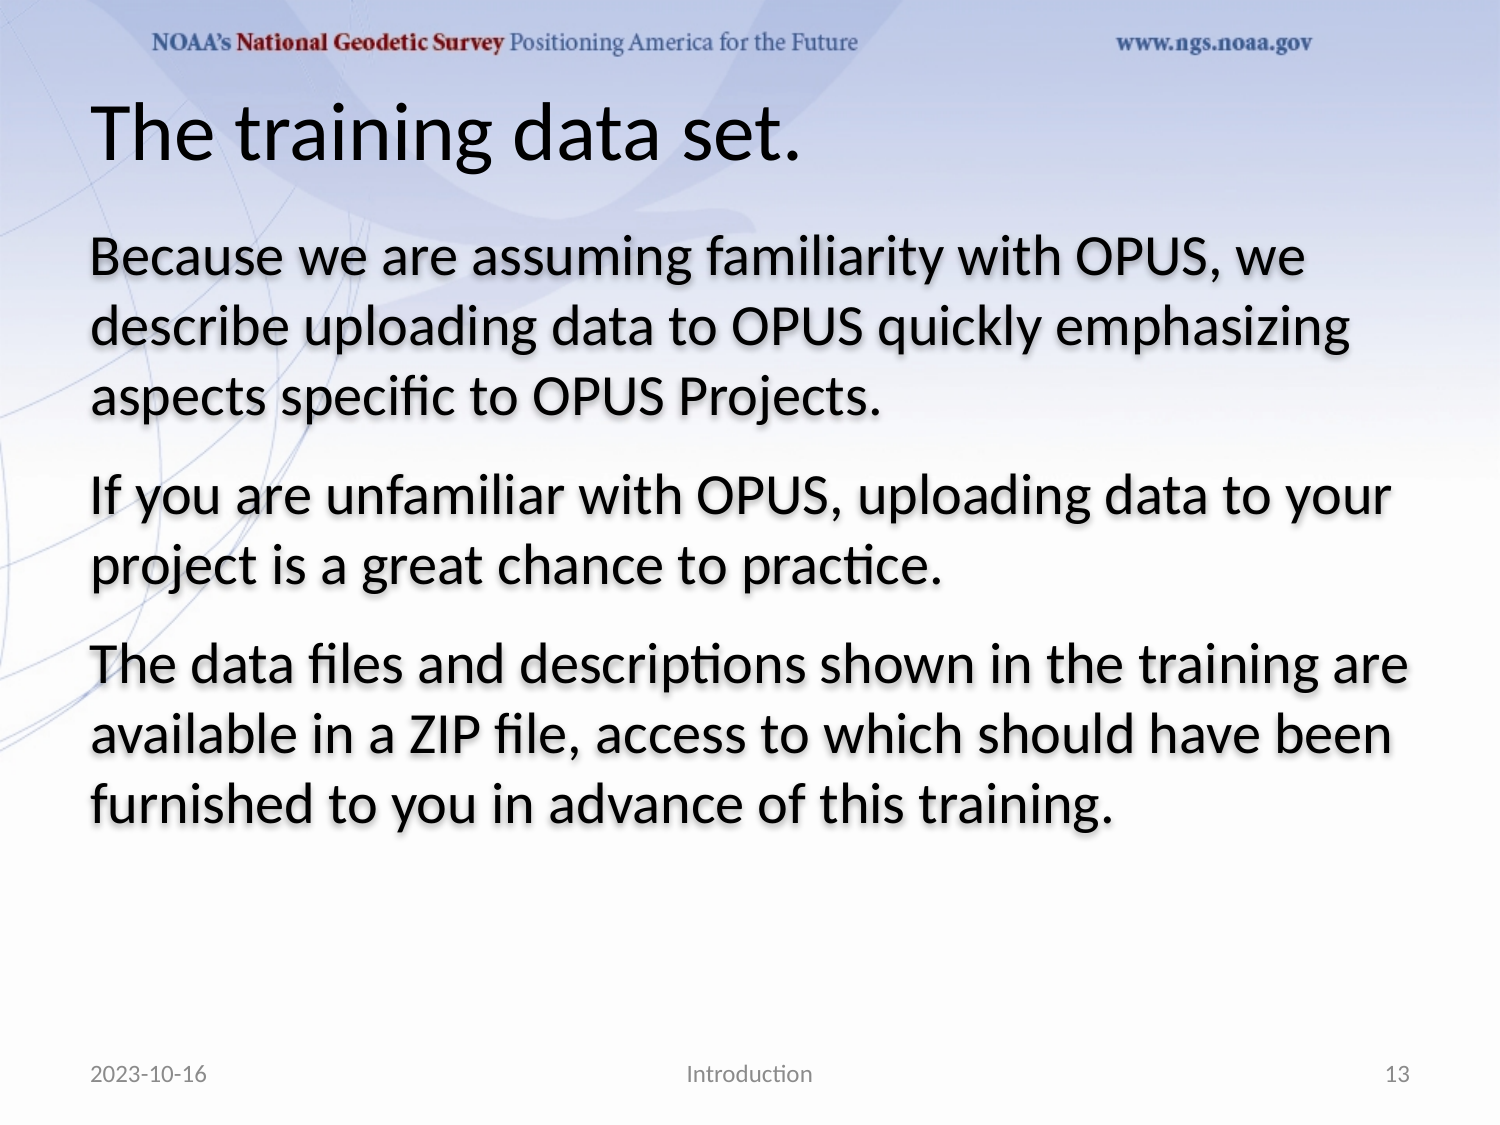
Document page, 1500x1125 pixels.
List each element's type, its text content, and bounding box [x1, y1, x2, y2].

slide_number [75, 1042, 425, 1103]
text_box Because we are assuming familiarity with OPUS, we describe uploading data to OPUS quickly emphasizing aspects specific to OPUS Projects. If you are unfamiliar with OPUS, uploading data to your project is a great chance to practice. The data files and descriptions shown in the training are available in a ZIP file, access to which should have been furnished to you in advance of this training. [74, 209, 1425, 843]
footer Introduction [512, 1042, 988, 1103]
slide_number 13 [1074, 1042, 1425, 1103]
title The training data set. [74, 74, 1426, 181]
picture [0, 0, 1500, 1125]
